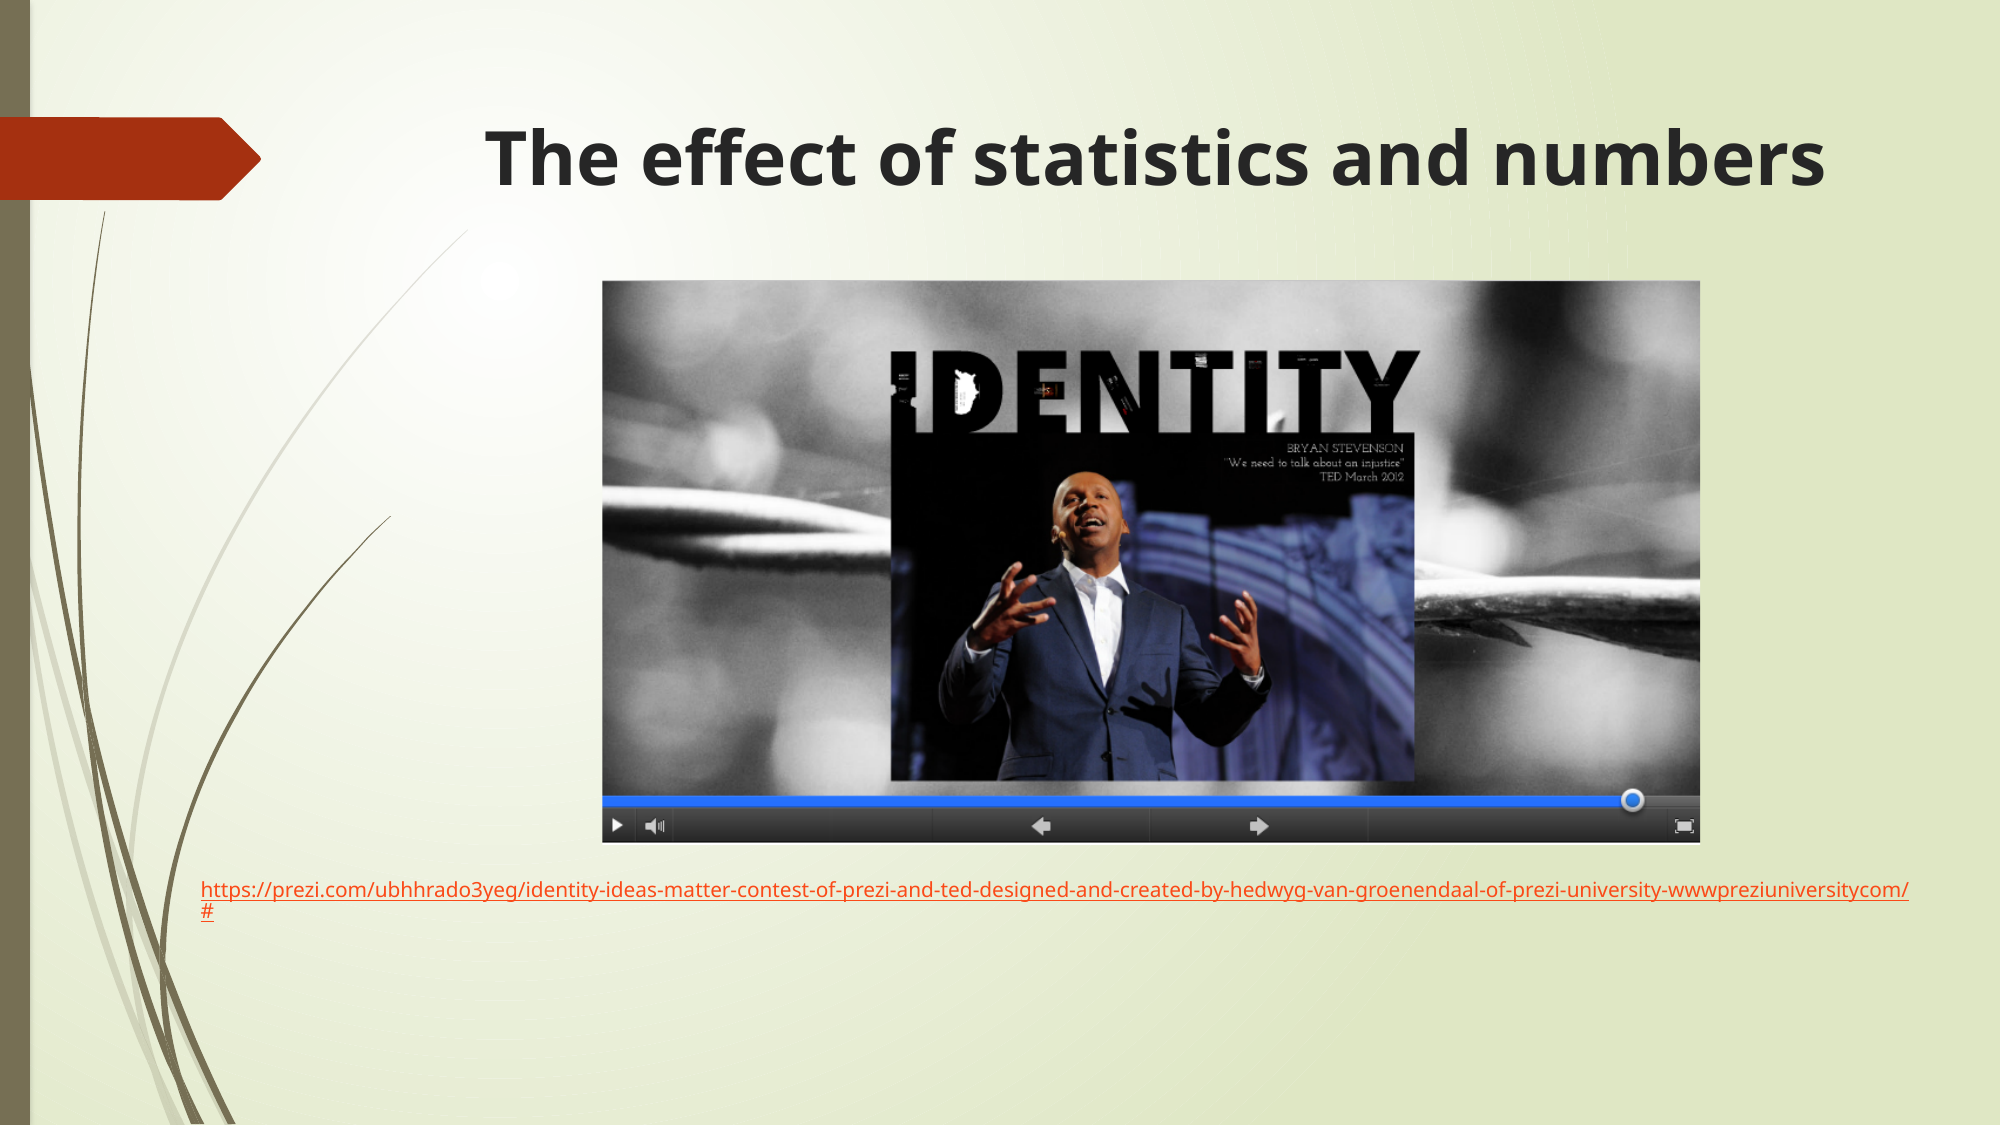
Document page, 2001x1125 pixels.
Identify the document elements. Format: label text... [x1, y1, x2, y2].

text_box https://prezi.com/ubhhrado3yeg/identity-ideas-matter-contest-of-prezi-and-ted-designed-and-created-by-hedwyg-van-groenendaal-of-prezi-university-wwwpreziuniversitycom/# [185, 869, 1937, 913]
picture [602, 280, 1701, 845]
title The effect of statistics and numbers [425, 102, 1888, 313]
